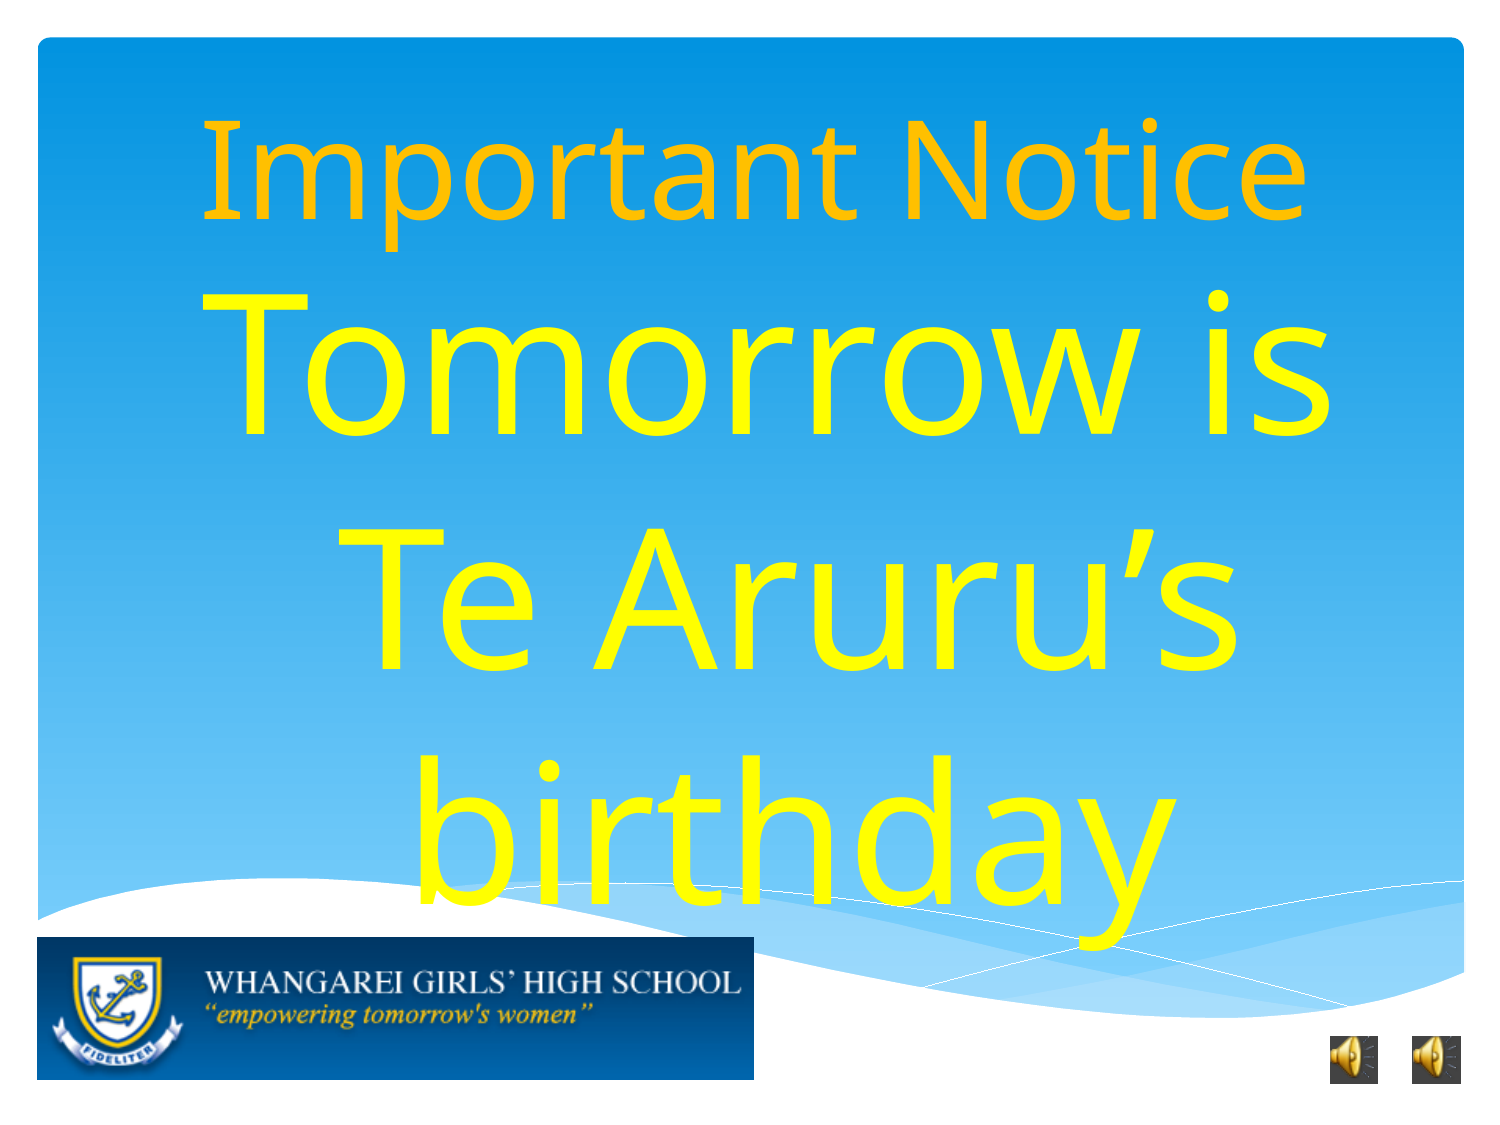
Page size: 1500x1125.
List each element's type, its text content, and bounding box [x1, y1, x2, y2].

picture [1328, 1034, 1380, 1086]
text_box Tomorrow is Te Aruru’s birthday [149, 231, 1391, 963]
picture [1411, 1034, 1462, 1086]
text_box Important Notice [149, 37, 1362, 255]
picture [37, 937, 754, 1080]
